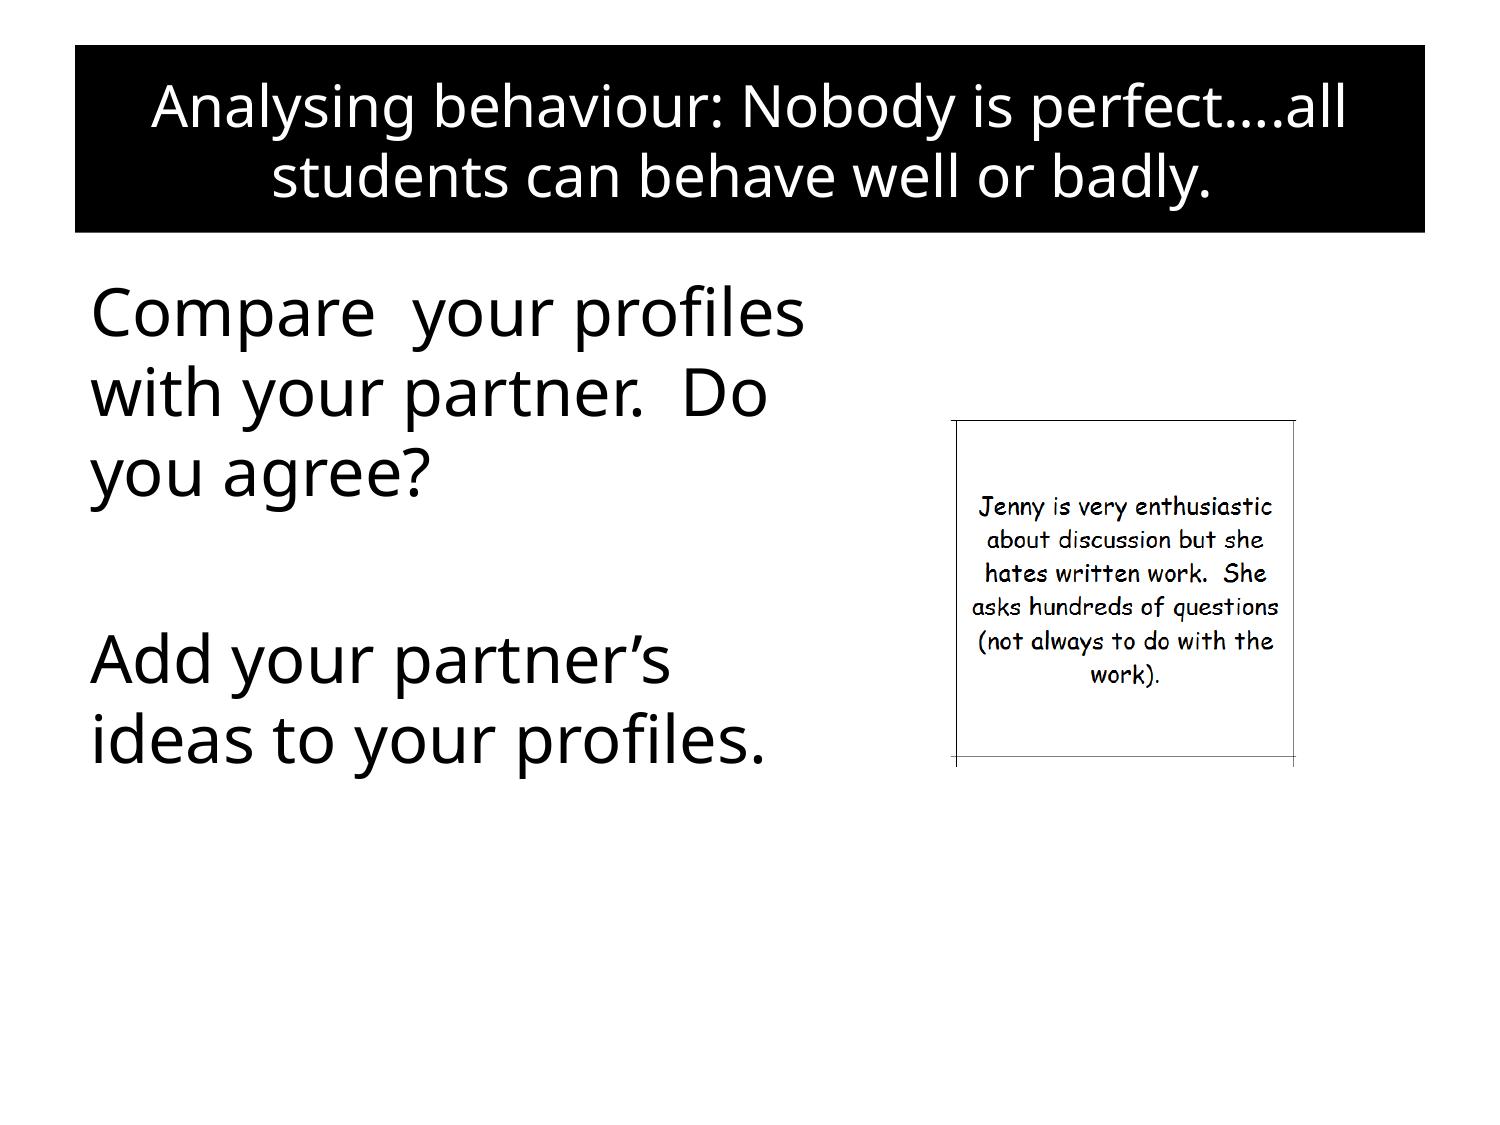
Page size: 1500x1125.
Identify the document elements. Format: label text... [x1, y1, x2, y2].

picture [950, 414, 1297, 767]
list Compare your profiles with your partner. Do you agree? Add your partner’s ideas to your profiles. [75, 262, 845, 1005]
title Analysing behaviour: Nobody is perfect….all students can behave well or badly. [75, 45, 1425, 233]
